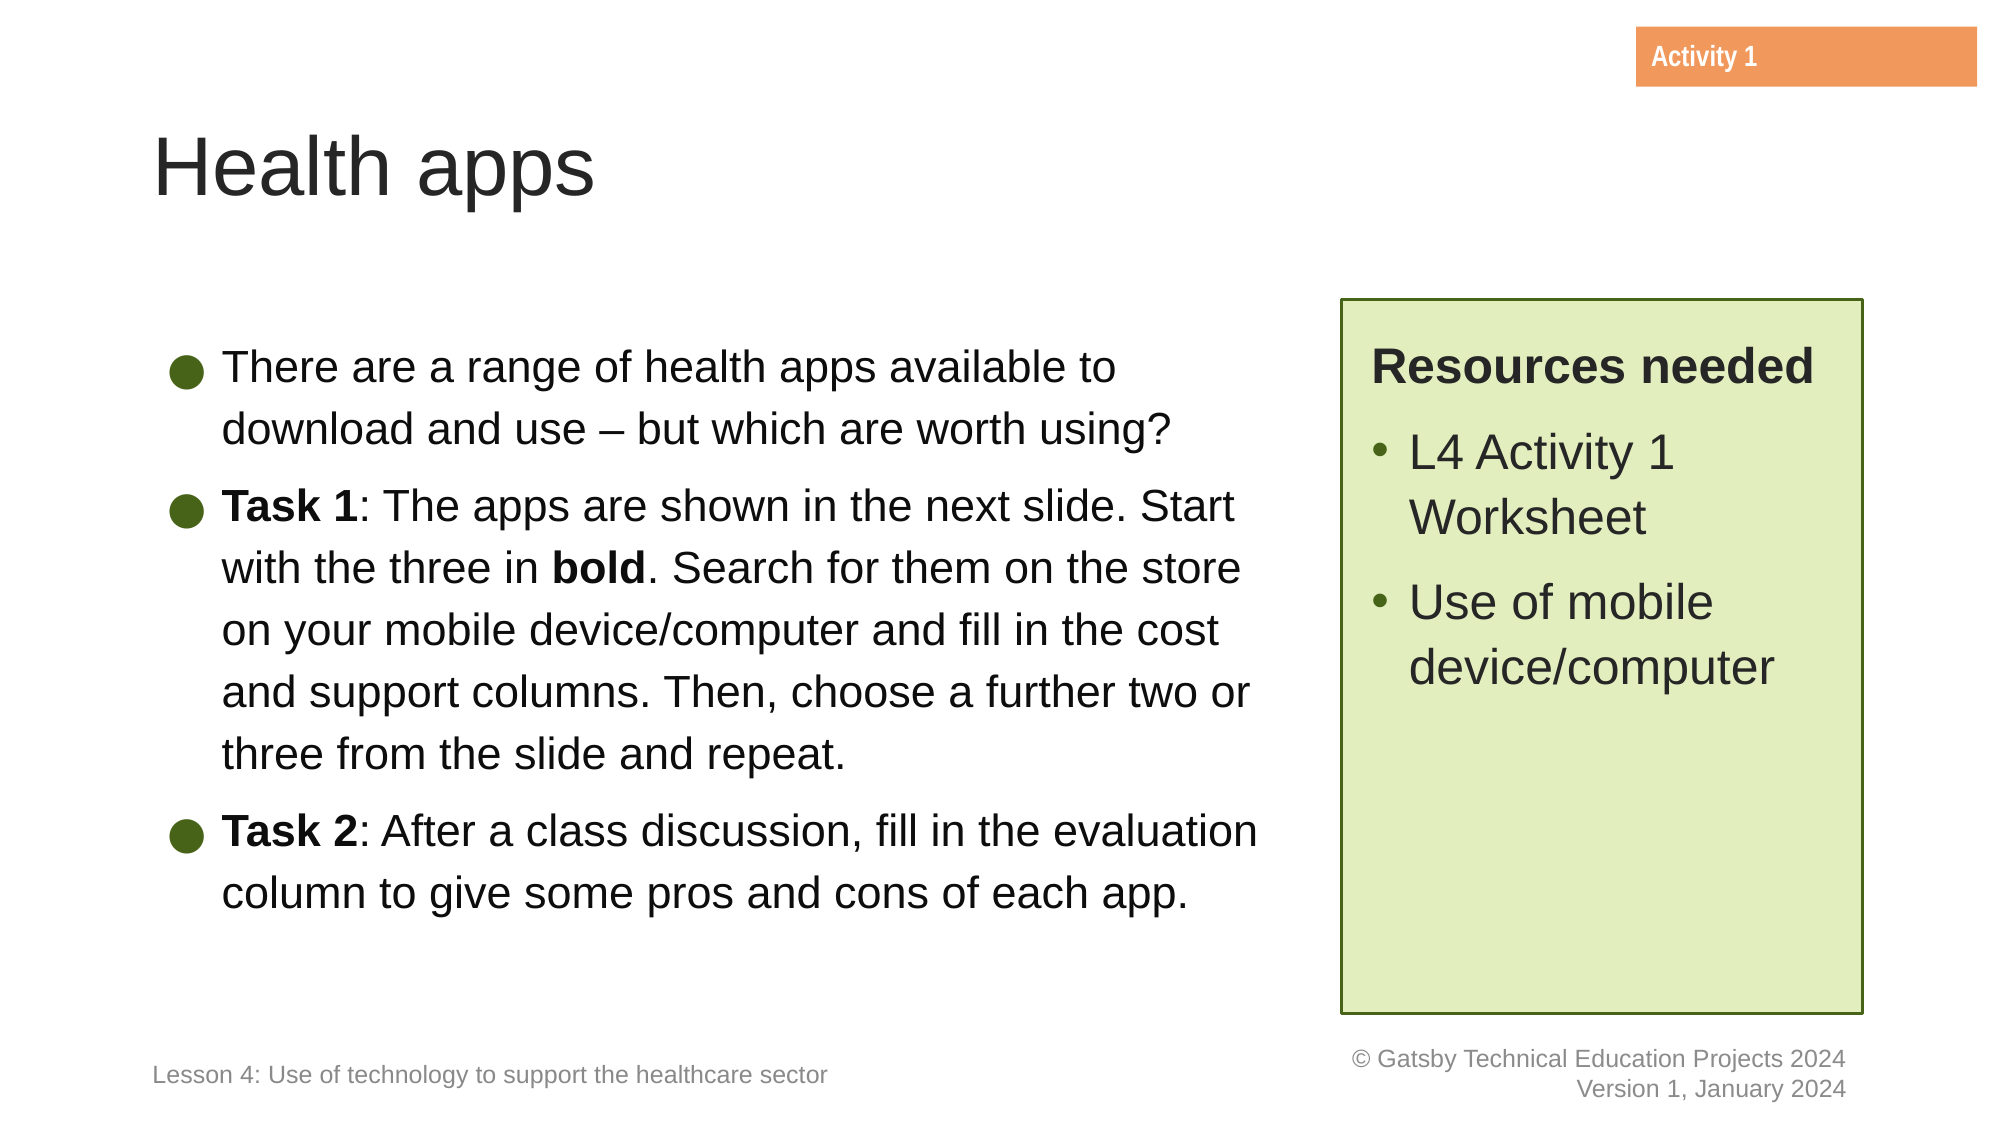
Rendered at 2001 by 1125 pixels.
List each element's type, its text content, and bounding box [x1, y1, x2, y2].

list Lesson 4: Use of technology to support the healthcare sector [137, 1042, 1000, 1103]
list Resources needed L4 Activity 1 Worksheet Use of mobile device/computer [1340, 298, 1864, 1015]
list Activity 1 [1636, 26, 1978, 87]
list There are a range of health apps available to download and use – but which are worth using? Task 1: The apps are shown in the next slide. Start with the three in bold. Search for them on the store on your mobile device/computer and fill in the cost and support columns. Then, choose a further two or three from the slide and repeat. Task 2: After a class discussion, fill in the evaluation column to give some pros and cons of each app. [137, 299, 1300, 1014]
title Health apps [137, 59, 1863, 278]
